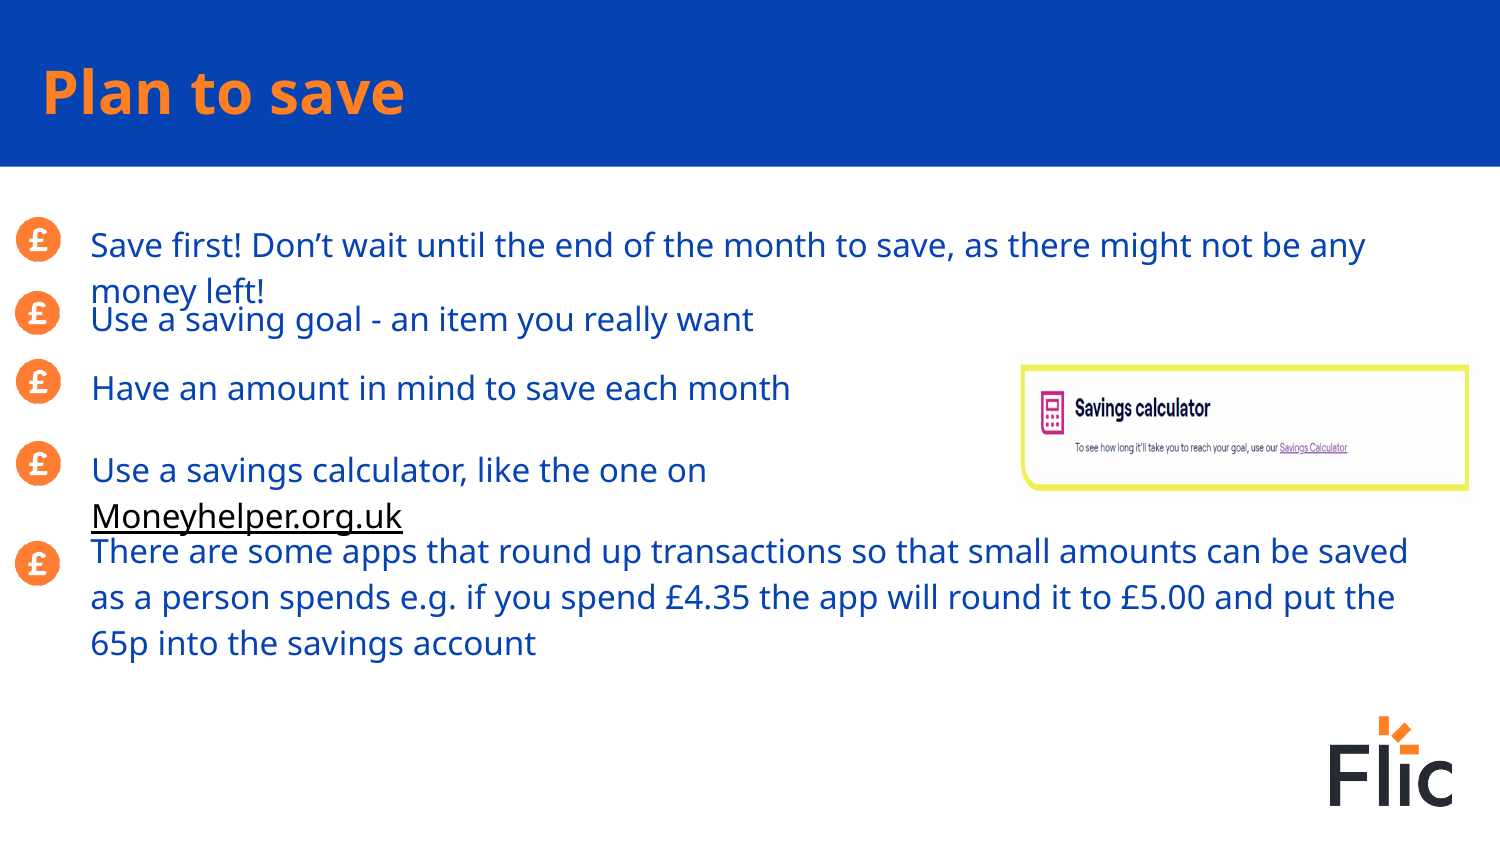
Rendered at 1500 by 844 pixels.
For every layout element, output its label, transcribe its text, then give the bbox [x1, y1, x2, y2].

text_box Have an amount in mind to save each month [59, 346, 823, 422]
picture [15, 358, 61, 405]
picture [15, 216, 61, 262]
title Plan to save [26, 47, 1295, 133]
text_box There are some apps that round up transactions so that small amounts can be saved as a person spends e.g. if you spend £4.35 the app will round it to £5.00 and put the 65p into the savings account [75, 509, 1440, 678]
picture [14, 289, 60, 336]
picture [1010, 345, 1481, 510]
picture [1330, 716, 1452, 807]
text_box Use a saving goal - an item you really want [75, 326, 967, 354]
picture [14, 540, 60, 586]
text_box Save first! Don’t wait until the end of the month to save, as there might not be any money left! [75, 203, 1456, 326]
picture [15, 440, 61, 486]
text_box Use a savings calculator, like the one on Moneyhelper.org.uk [59, 427, 1000, 556]
